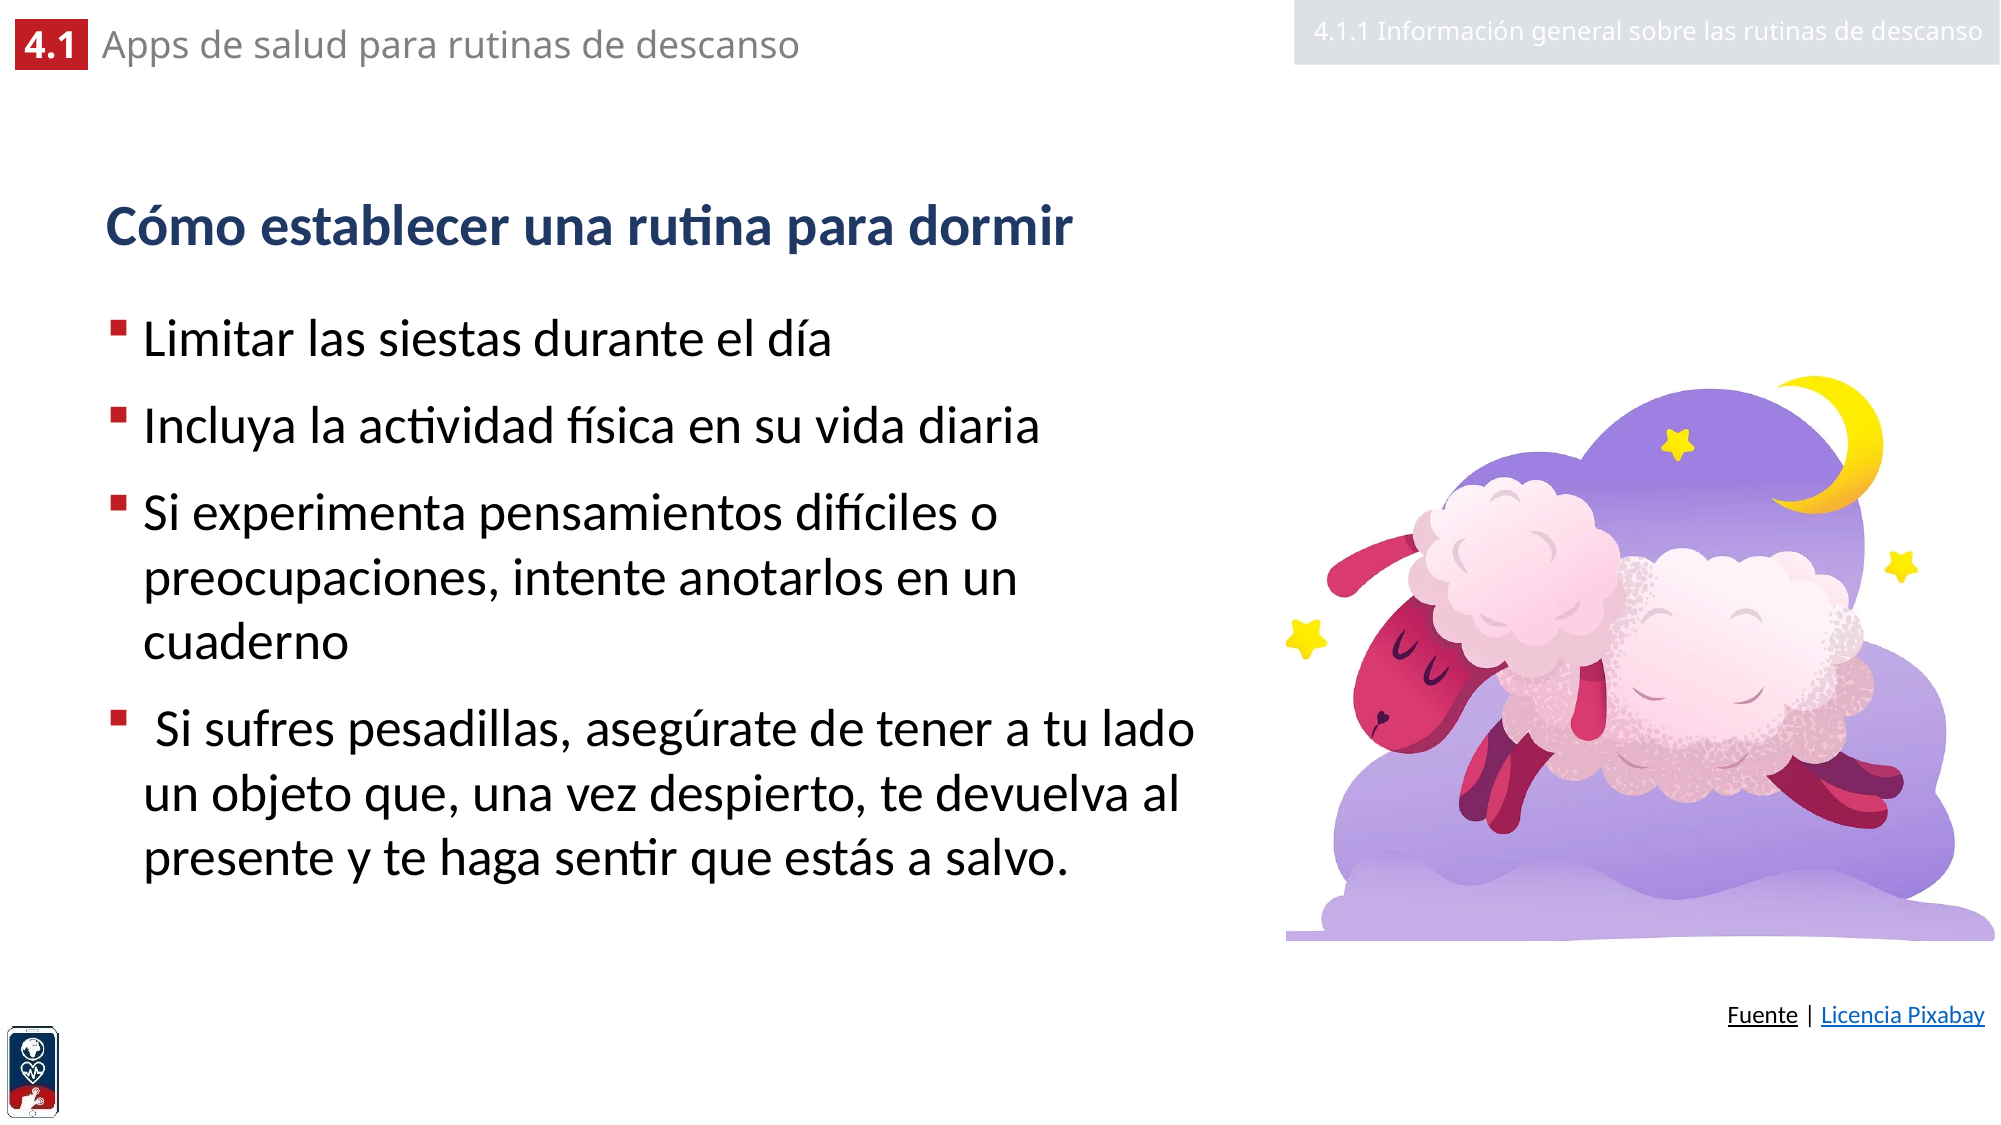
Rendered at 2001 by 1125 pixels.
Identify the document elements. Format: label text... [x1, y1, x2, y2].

text_box 4.1.1 Información general sobre las rutinas de descanso [1294, 0, 2000, 65]
title Cómo establecer una rutina para dormir [91, 177, 1906, 277]
text_box Fuente | Licencia Pixabay [1604, 991, 2000, 1036]
list Limitar las siestas durante el día Incluya la actividad física en su vida diaria Si experimenta pensamientos difíciles o preocupaciones, intente anotarlos en un cuaderno Si sufres pesadillas, asegúrate de tener a tu lado un objeto que, una vez despierto, te devuelva al presente y te haga sentir que estás a salvo. [91, 295, 1212, 941]
picture [1286, 374, 2000, 941]
picture [7, 1026, 59, 1118]
